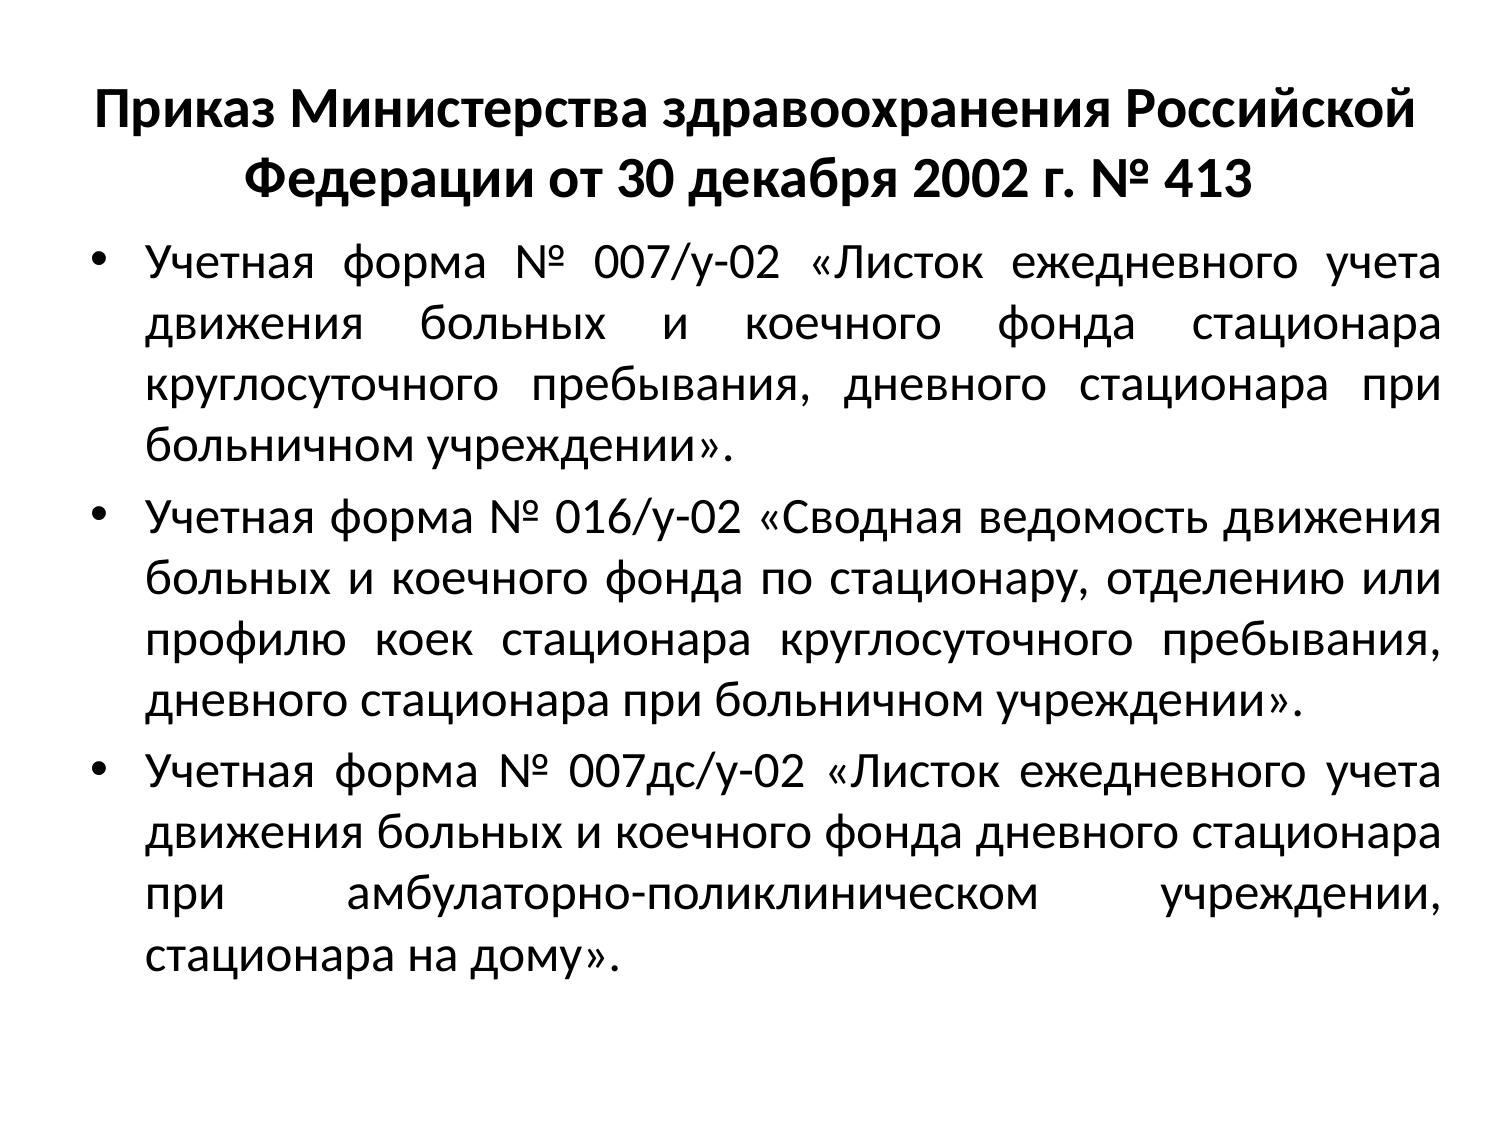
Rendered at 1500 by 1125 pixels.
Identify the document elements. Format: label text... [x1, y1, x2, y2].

list Учетная форма № 007/у-02 «Листок ежедневного учета движения больных и коечного фонда стационара круглосуточного пребывания, дневного стационара при больничном учреждении». Учетная форма № 016/у-02 «Сводная ведомость движения больных и коечного фонда по стационару, отделению или профилю коек стационара круглосуточного пребывания, дневного стационара при больничном учреждении». Учетная форма № 007дс/у-02 «Листок ежедневного учета движения больных и коечного фонда дневного стационара при амбулаторно-поликлиническом учреждении, стационара на дому». [75, 220, 1459, 1043]
title Приказ Министерства здравоохранения Российской Федерации от 30 декабря 2002 г. № 413 [64, 45, 1447, 233]
